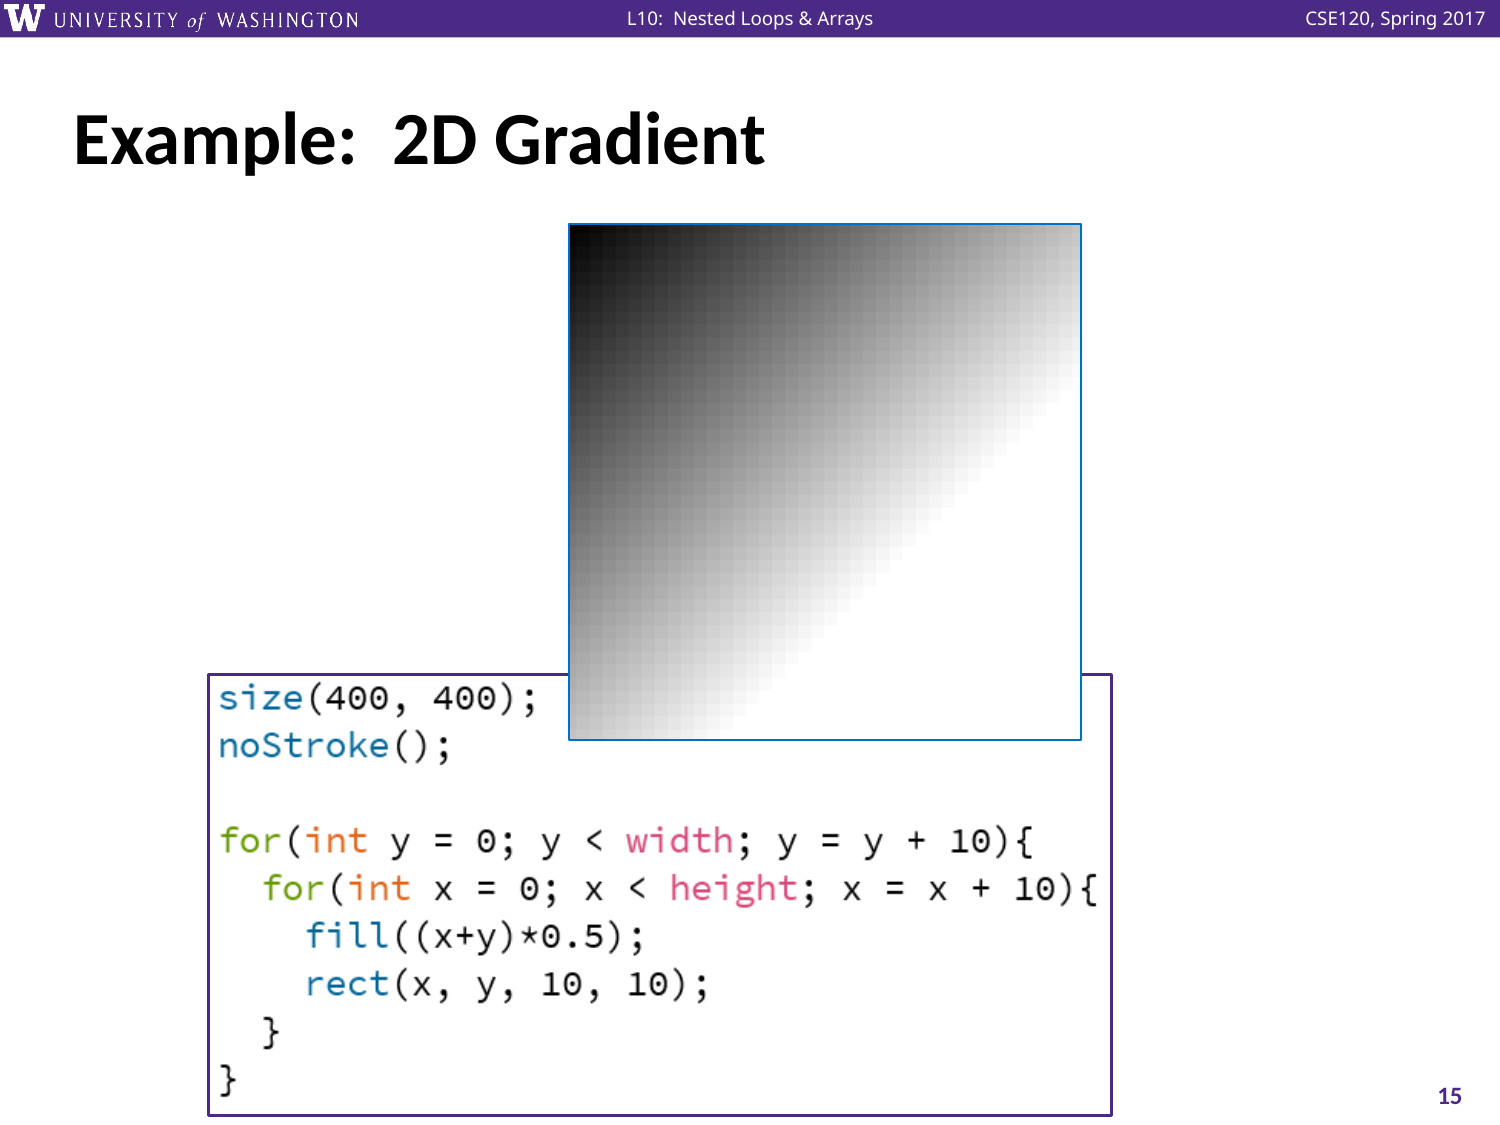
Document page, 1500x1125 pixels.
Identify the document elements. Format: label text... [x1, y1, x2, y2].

picture [209, 224, 1111, 1114]
title Example: 2D Gradient [58, 71, 1438, 198]
picture [4, 4, 358, 32]
slide_number 15 [1400, 1065, 1500, 1125]
